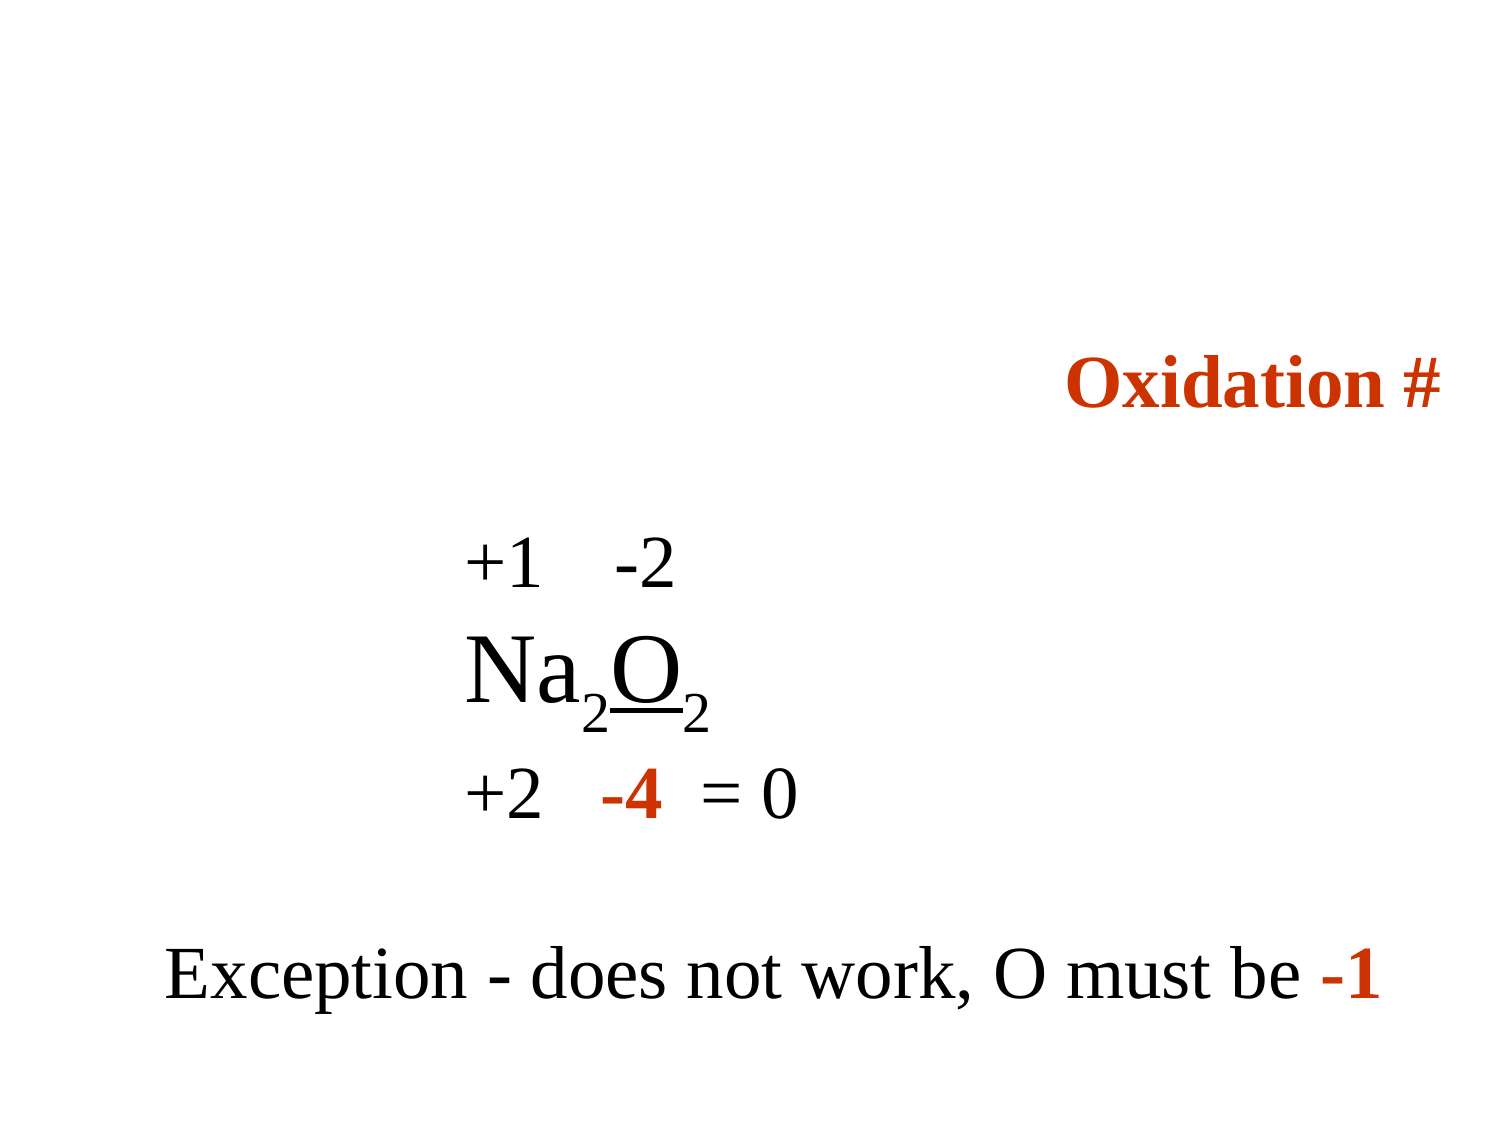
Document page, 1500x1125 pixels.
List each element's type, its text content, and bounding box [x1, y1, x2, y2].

text_box Oxidation # +1 -2 Na2O2 +2 -4 = 0 Exception - does not work, O must be -1 [0, 324, 1500, 1022]
